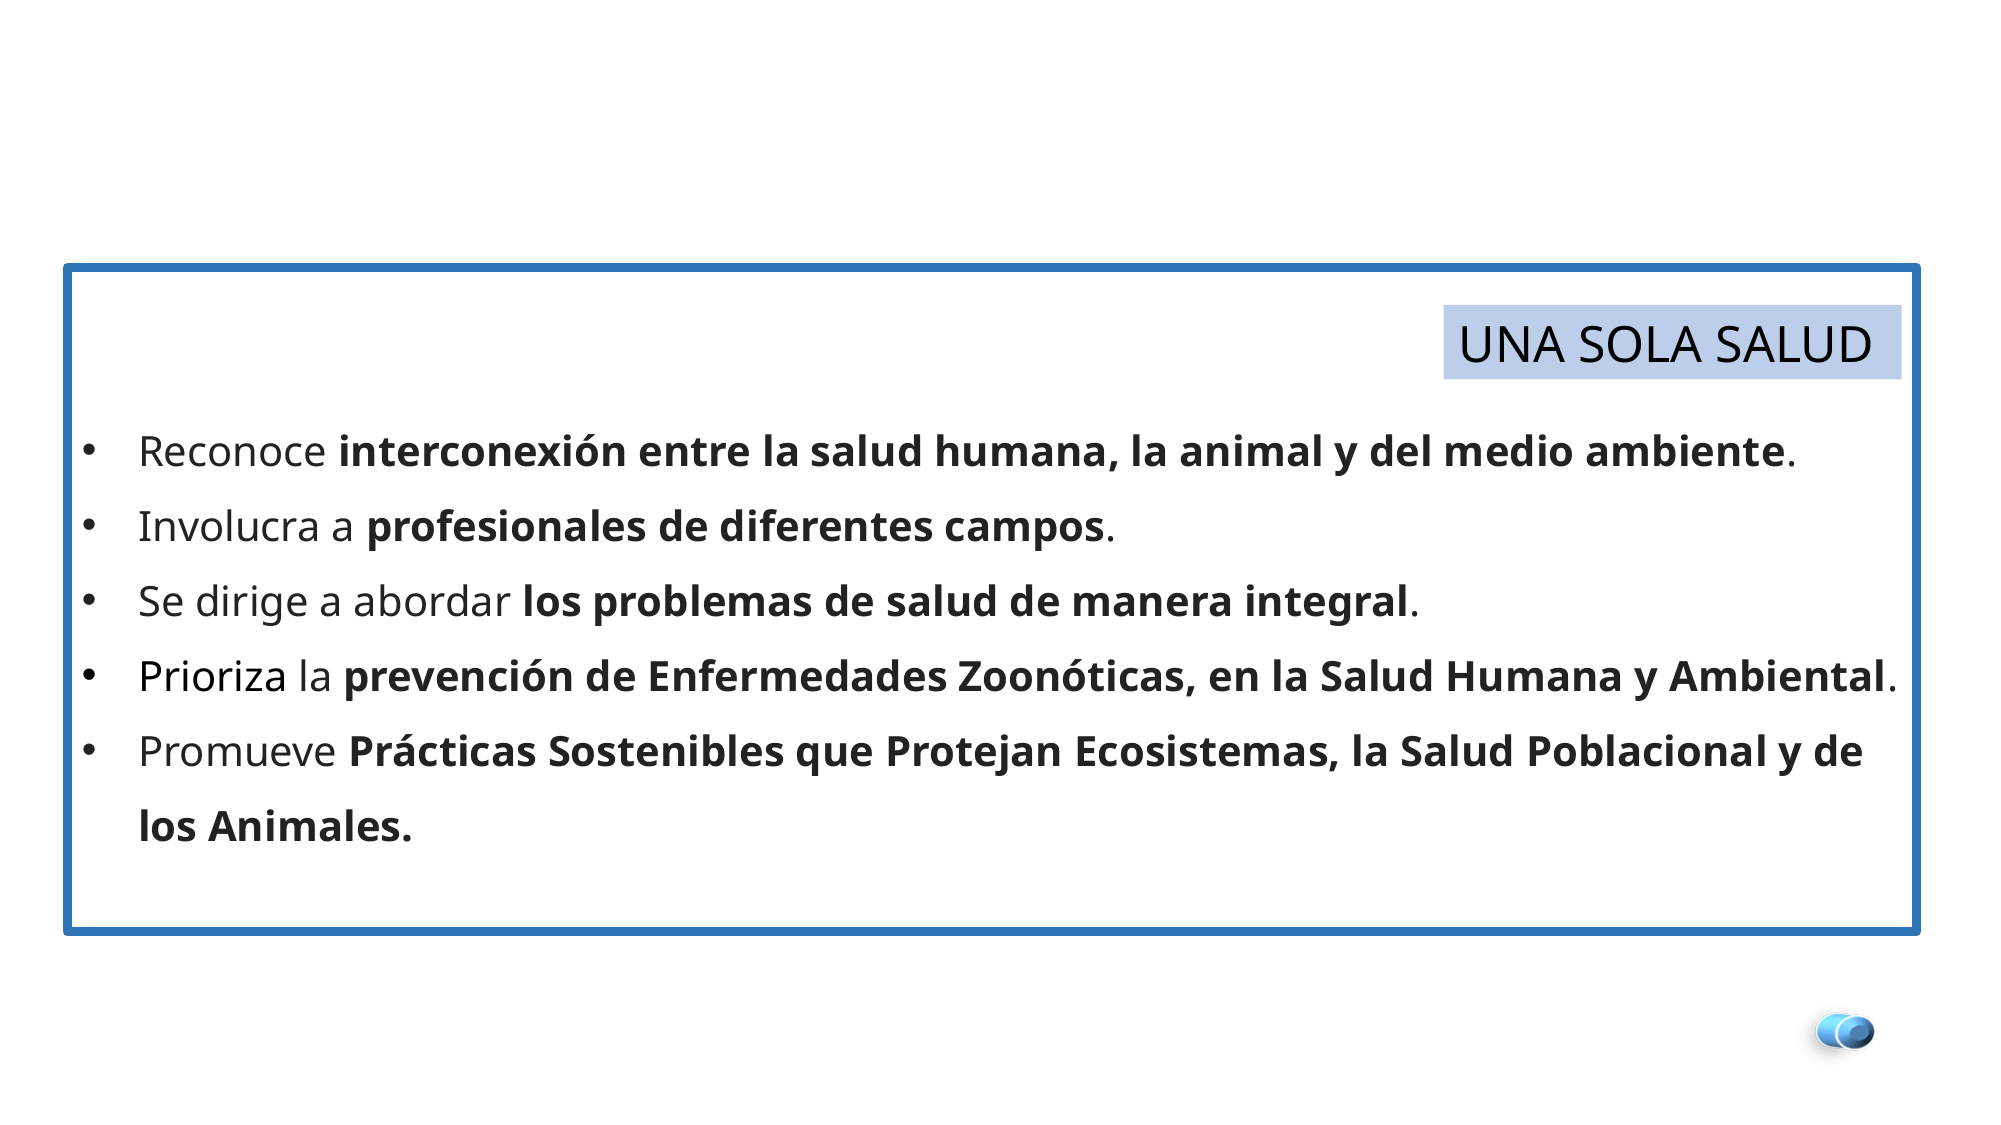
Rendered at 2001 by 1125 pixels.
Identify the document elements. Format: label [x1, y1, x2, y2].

text_box [67, 267, 1917, 889]
picture [1782, 989, 1882, 1083]
